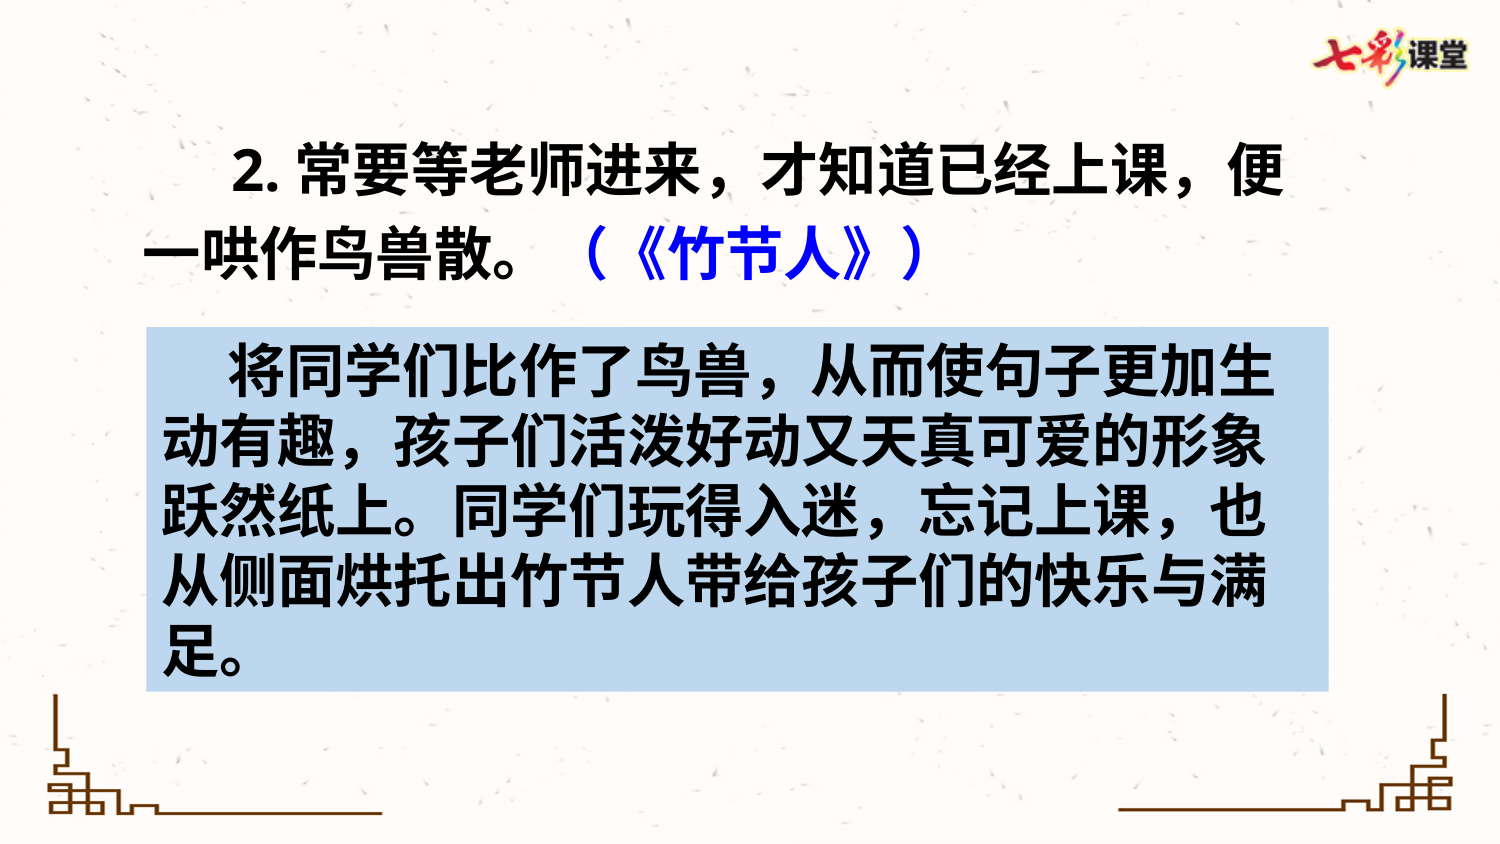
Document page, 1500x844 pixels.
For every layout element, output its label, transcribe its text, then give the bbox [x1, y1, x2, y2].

text_box 将同学们比作了鸟兽，从而使句子更加生动有趣，孩子们活泼好动又天真可爱的形象跃然纸上。同学们玩得入迷，忘记上课，也从侧面烘托出竹节人带给孩子们的快乐与满足。 [146, 327, 1329, 692]
picture [0, 0, 1500, 844]
text_box 2.常要等老师进来，才知道已经上课，便一哄作鸟兽散。（《竹节人》） [128, 111, 1352, 295]
